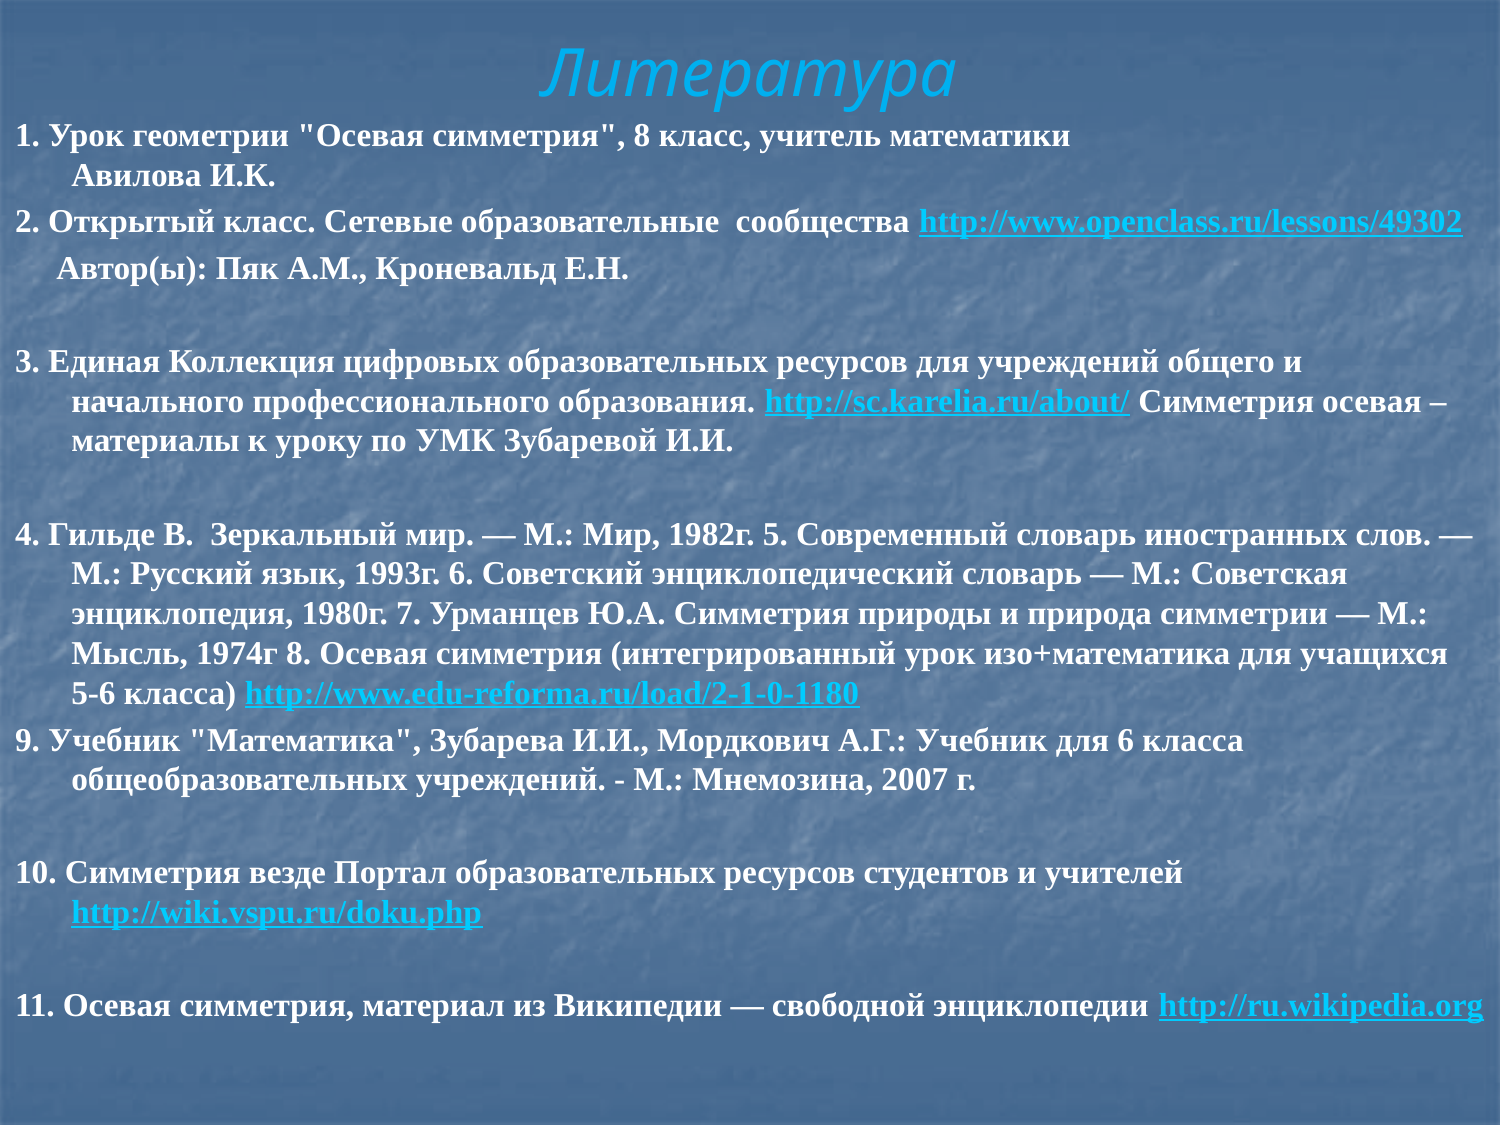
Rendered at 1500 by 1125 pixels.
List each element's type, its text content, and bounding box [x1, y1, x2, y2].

list 1. Урок геометрии "Осевая симметрия", 8 класс, учитель математики Авилова И.К. 2. Открытый класс. Сетевые образовательные сообщества http://www.openclass.ru/lessons/49302 Автор(ы): Пяк А.М., Кроневальд Е.Н. 3. Единая Коллекция цифровых образовательных ресурсов для учреждений общего и начального профессионального образования. http://sc.karelia.ru/about/ Симметрия осевая – материалы к уроку по УМК Зубаревой И.И. 4. Гильде В. Зеркальный мир. — М.: Мир, 1982г. 5. Современный словарь иностранных слов. — М.: Русский язык, 1993г. 6. Советский энциклопедический словарь — М.: Советская энциклопедия, 1980г. 7. Урманцев Ю.А. Симметрия природы и природа симметрии — М.: Мысль, 1974г 8. Осевая симметрия (интегрированный урок изо+математика для учащихся 5-6 класса) http://www.edu-reforma.ru/load/2-1-0-1180 9. Учебник "Математика", Зубарева И.И., Мордкович А.Г.: Учебник для 6 класса общеобразовательных учреждений. - М.: Мнемозина, 2007 г. 10. Симметрия везде Портал образовательных ресурсов студентов и учителей http://wiki.vspu.ru/doku.php 11. Осевая симметрия, материал из Википедии — свободной энциклопедии http://ru.wikipedia.org [0, 105, 1500, 1079]
title Литература [74, 0, 1426, 105]
